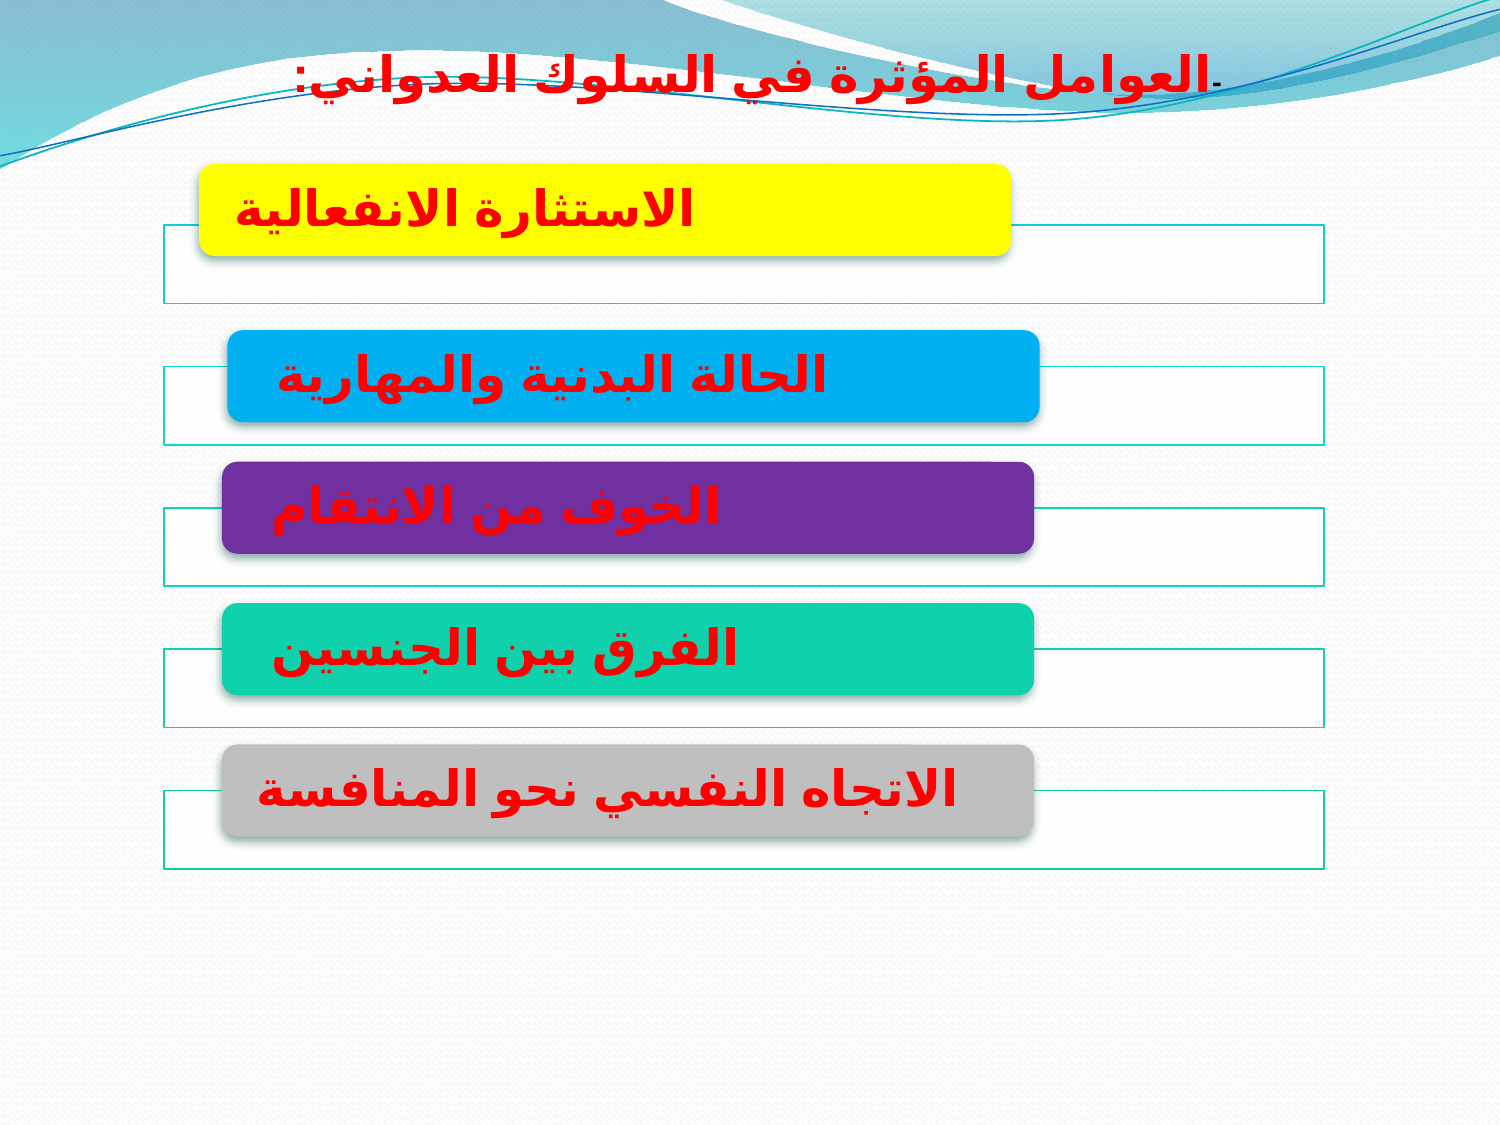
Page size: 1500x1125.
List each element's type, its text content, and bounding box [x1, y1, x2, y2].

text_box -العوامل المؤثرة في السلوك العدواني: [277, 35, 1237, 111]
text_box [163, 163, 1325, 885]
